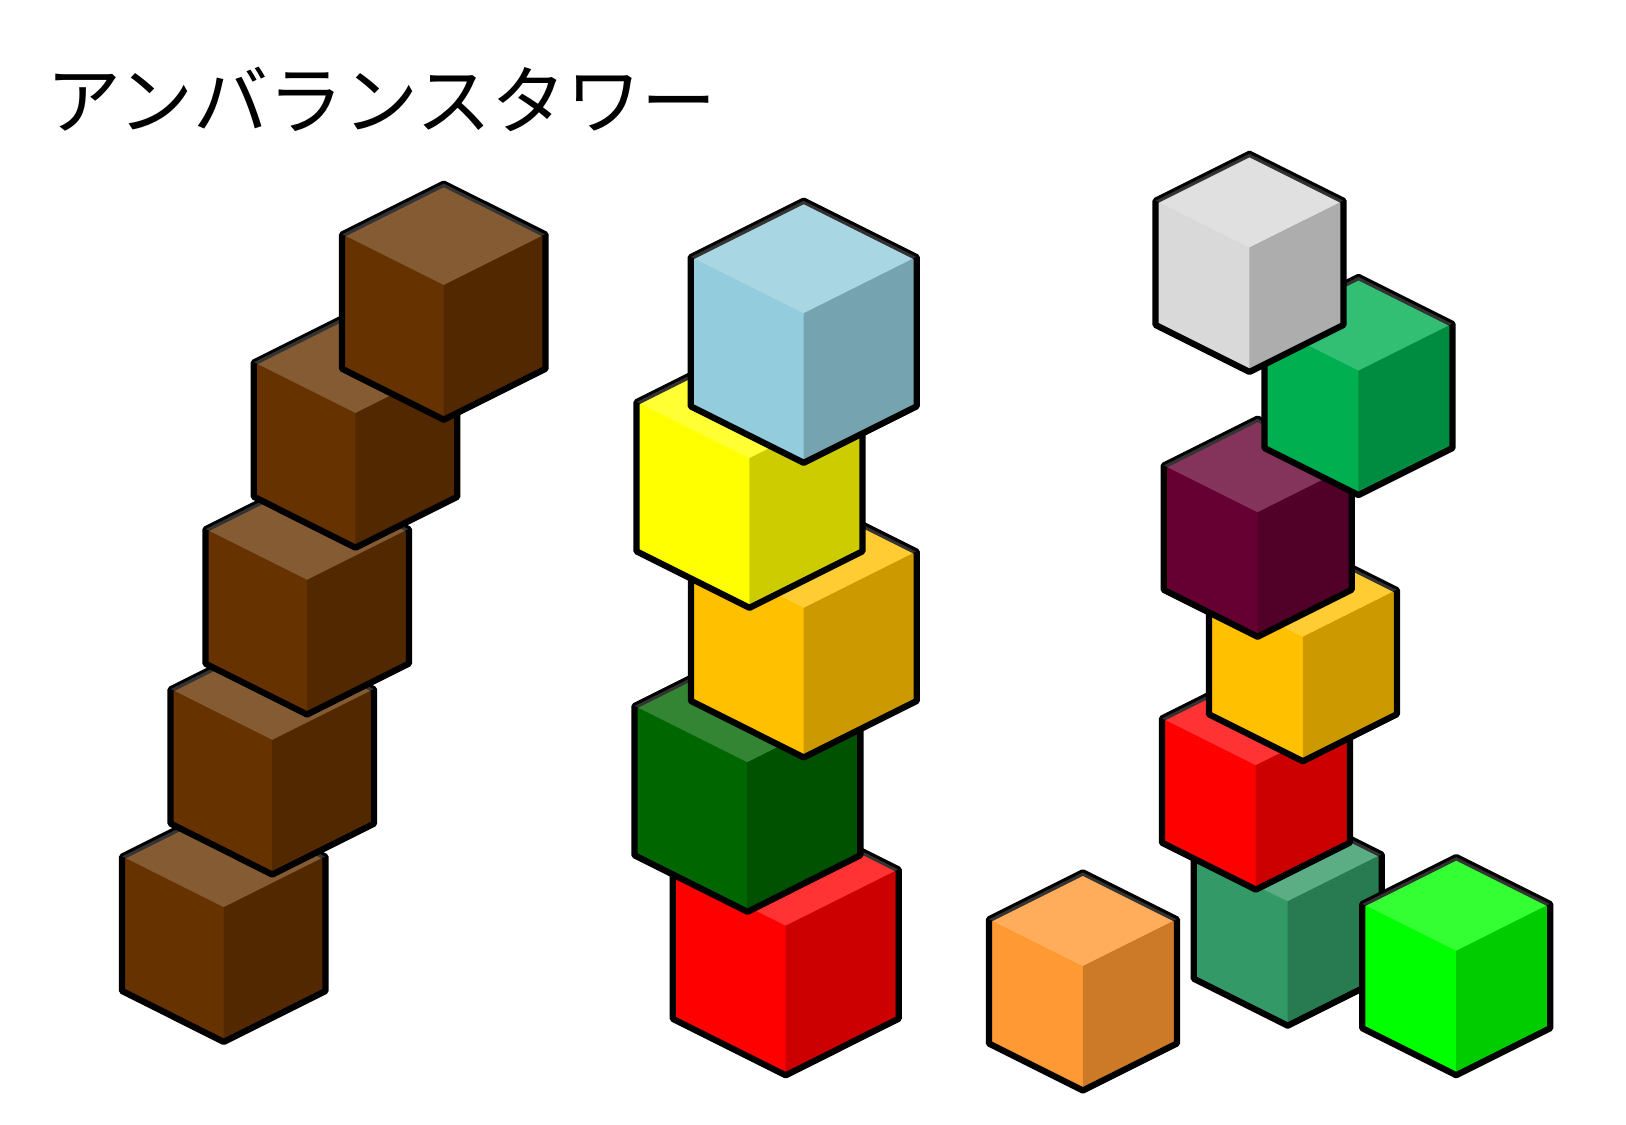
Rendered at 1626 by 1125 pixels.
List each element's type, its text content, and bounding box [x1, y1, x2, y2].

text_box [988, 153, 1551, 1091]
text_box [121, 183, 546, 1043]
text_box アンバランスタワー [31, 45, 732, 151]
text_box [634, 200, 918, 1076]
